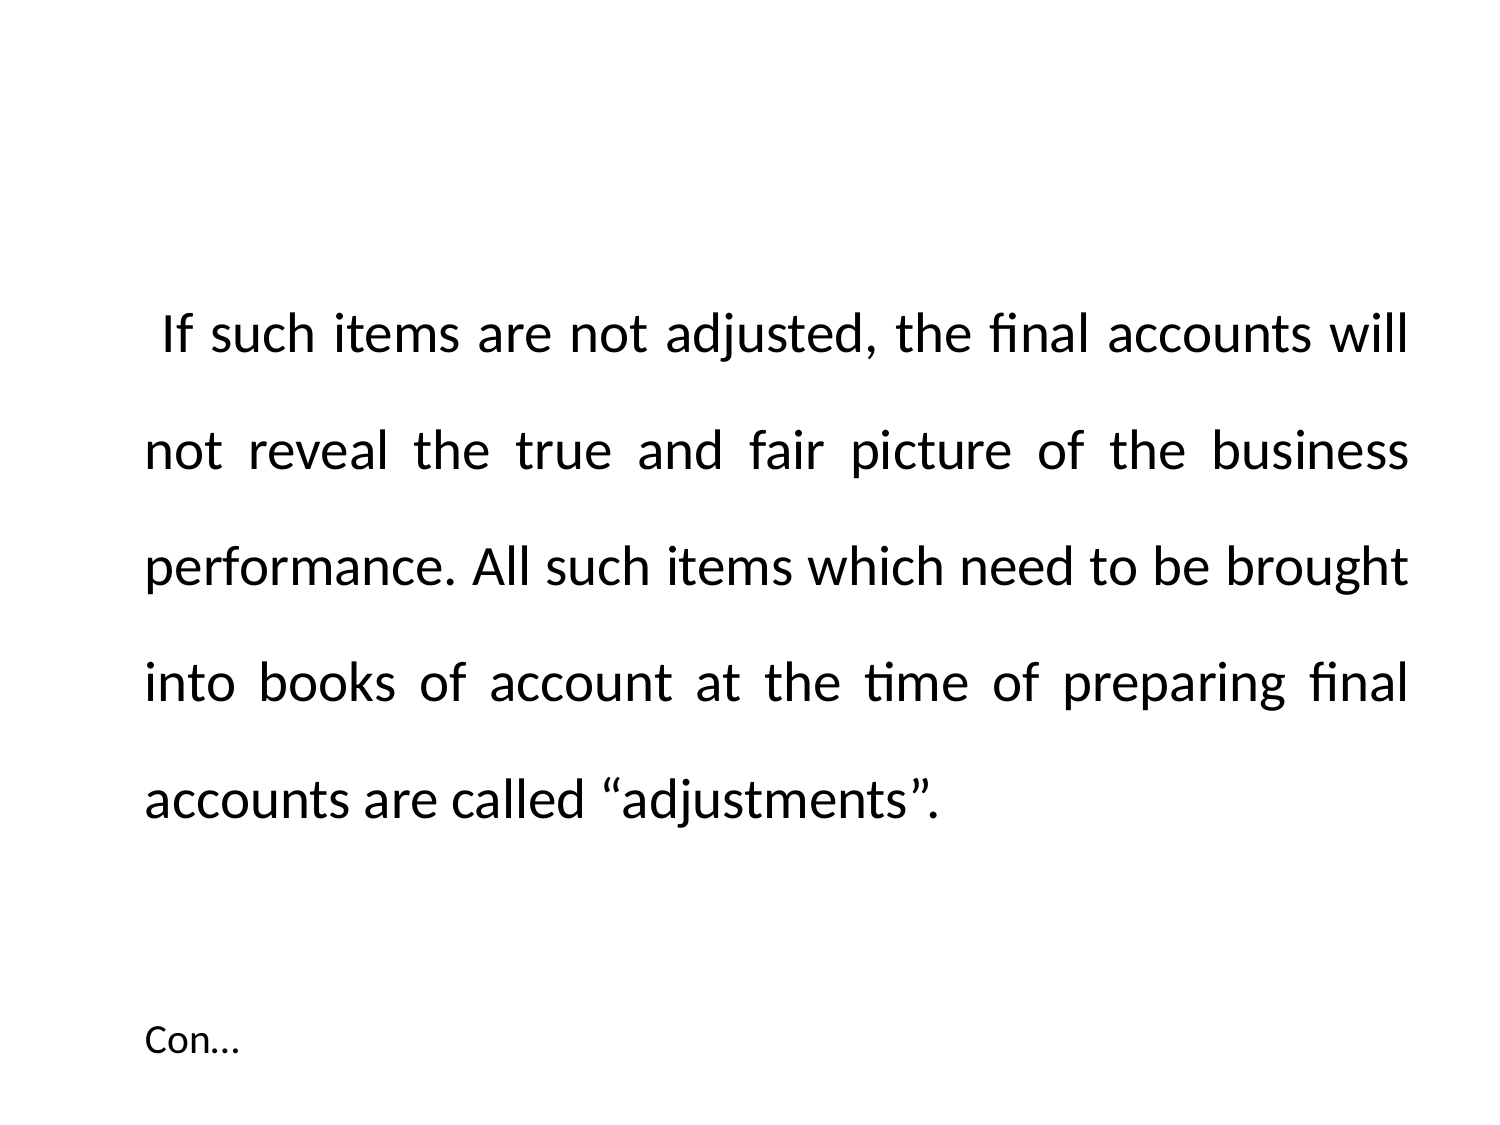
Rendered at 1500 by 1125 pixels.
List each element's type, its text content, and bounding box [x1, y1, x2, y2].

list If such items are not adjusted, the final accounts will not reveal the true and fair picture of the business performance. All such items which need to be brought into books of account at the time of preparing final accounts are called “adjustments”. Con… [75, 162, 1425, 1075]
